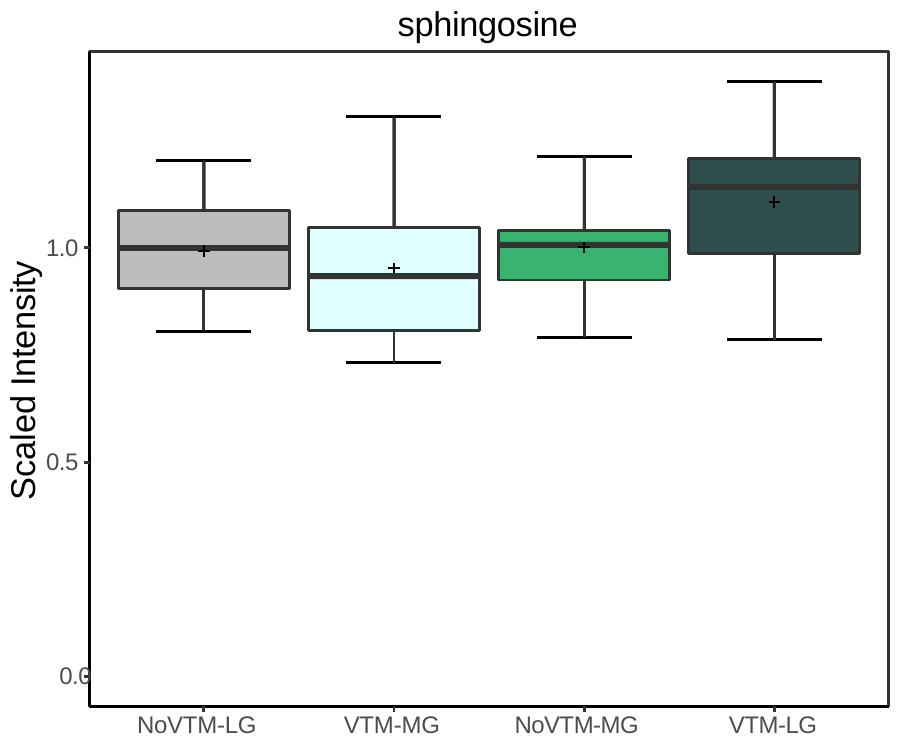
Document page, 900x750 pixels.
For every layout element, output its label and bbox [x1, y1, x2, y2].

text_box [1, 230, 82, 503]
text_box [395, 0, 584, 44]
text_box [83, 50, 891, 738]
slide_number [134, 713, 275, 750]
footer [57, 661, 95, 750]
